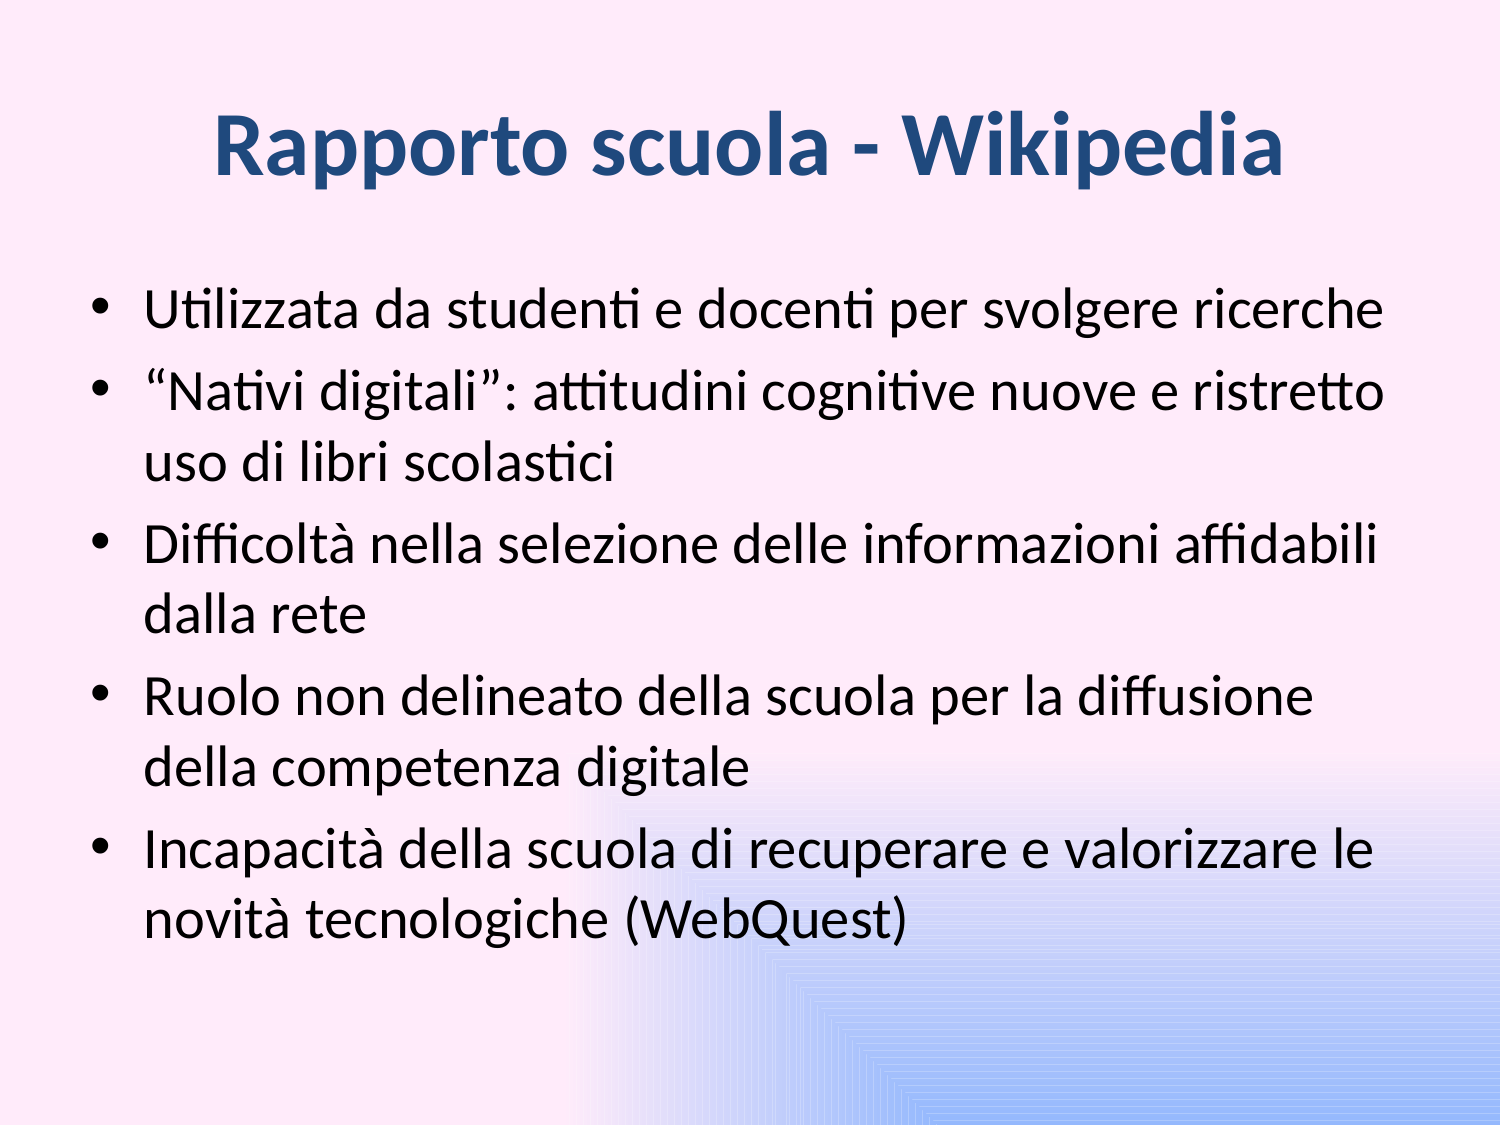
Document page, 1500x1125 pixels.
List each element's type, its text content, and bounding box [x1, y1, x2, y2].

list Utilizzata da studenti e docenti per svolgere ricerche “Nativi digitali”: attitudini cognitive nuove e ristretto uso di libri scolastici Difficoltà nella selezione delle informazioni affidabili dalla rete Ruolo non delineato della scuola per la diffusione della competenza digitale Incapacità della scuola di recuperare e valorizzare le novità tecnologiche (WebQuest) [75, 262, 1425, 1005]
title Rapporto scuola - Wikipedia [75, 45, 1425, 233]
